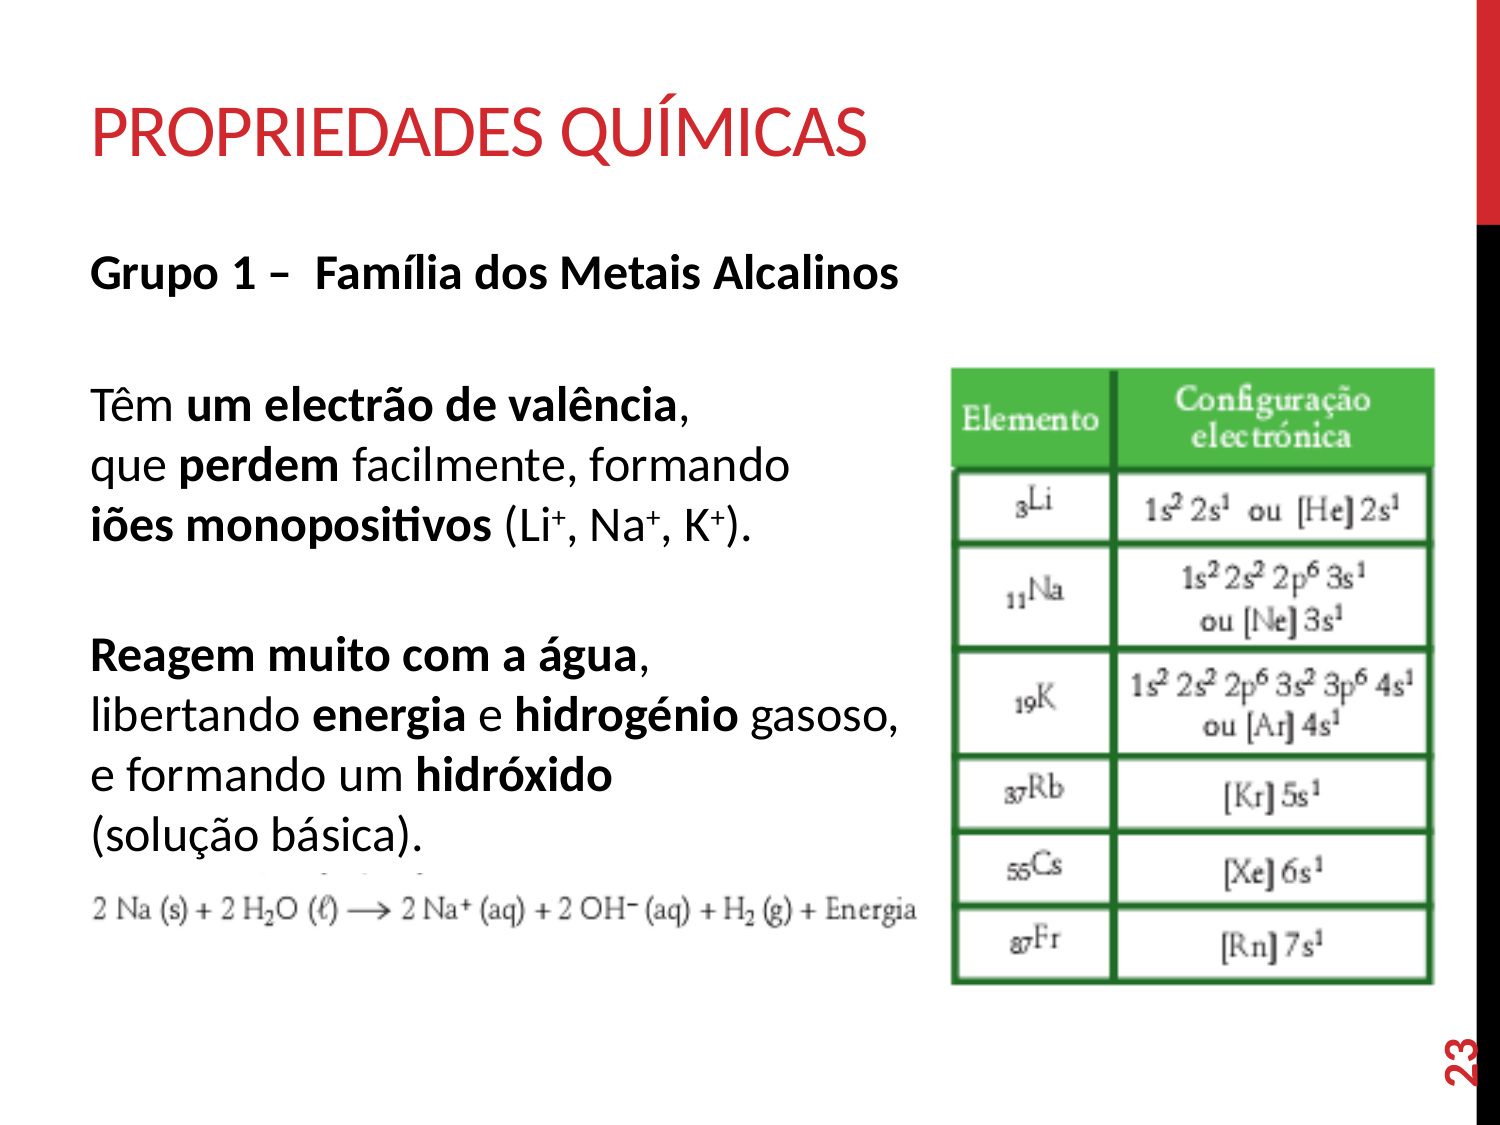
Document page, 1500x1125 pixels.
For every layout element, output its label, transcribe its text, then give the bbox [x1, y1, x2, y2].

slide_number 23 [1427, 887, 1488, 1104]
text_box propriedades Químicas [75, 7, 1447, 179]
picture [79, 349, 1448, 1001]
list Grupo 1 – ­ Família dos Metais Alcalinos Têm um electrão de valência, que perdem facilmente, formando iões monopositivos (Li+, Na+, K+). Reagem muito com a água, libertando energia e hidrogénio gasoso, e formando um hidróxido (solução básica). [75, 231, 939, 1005]
